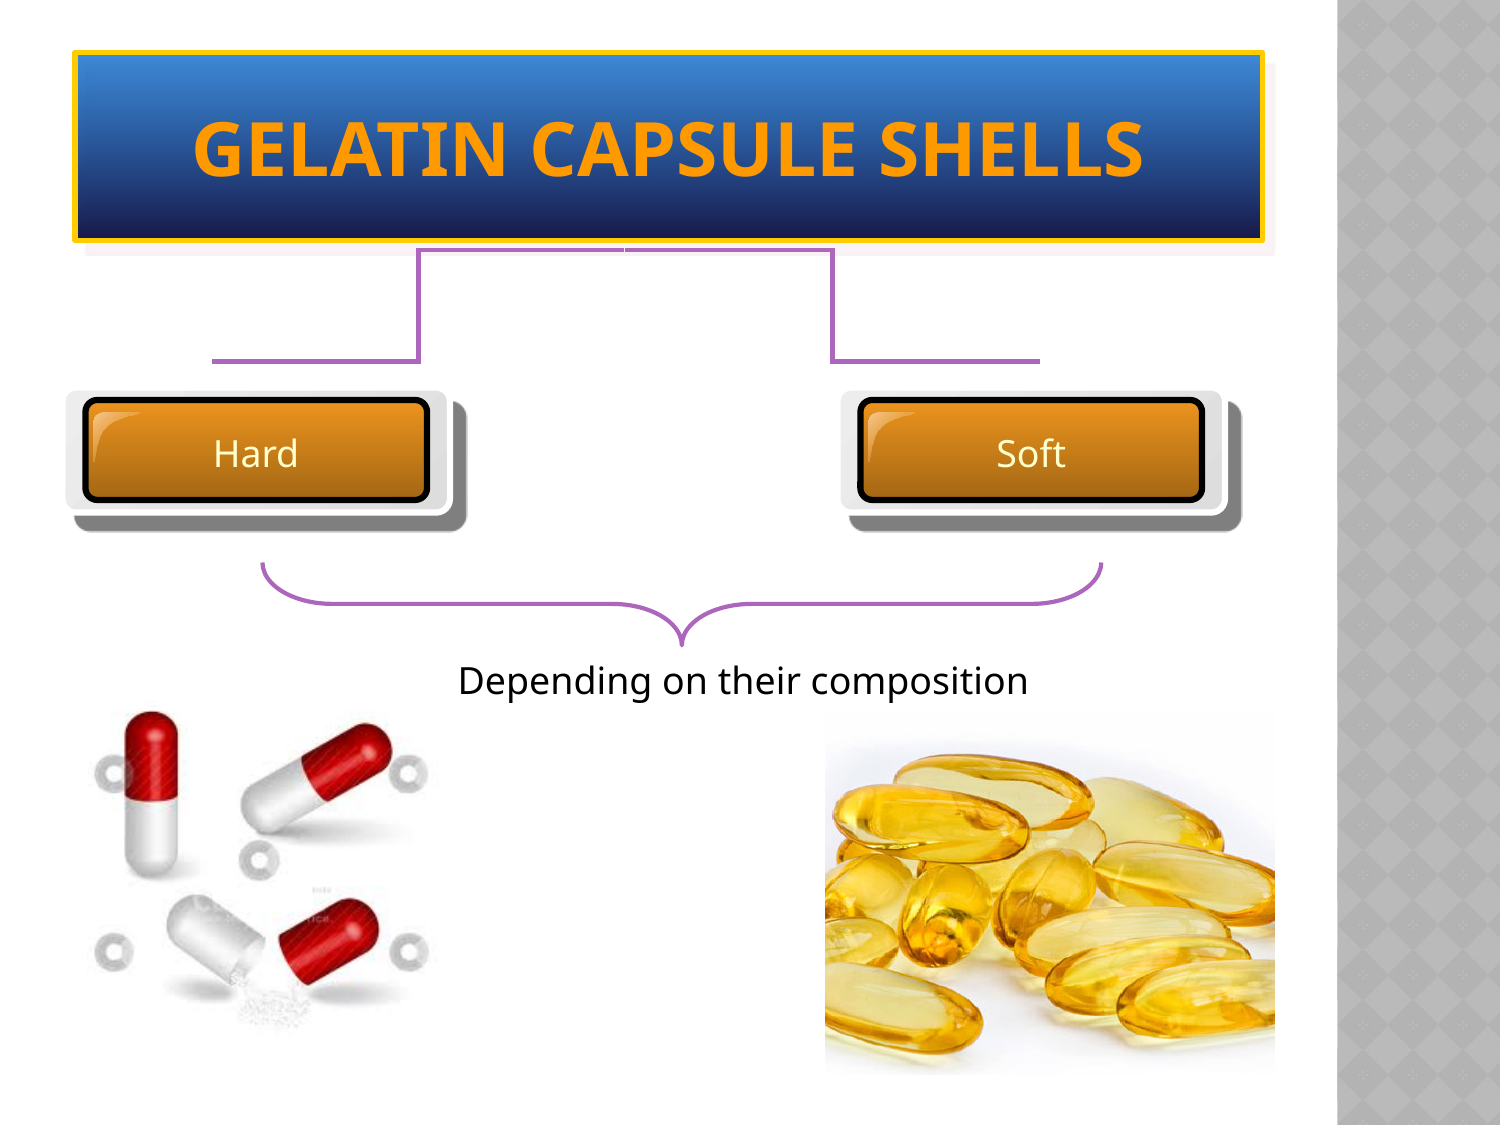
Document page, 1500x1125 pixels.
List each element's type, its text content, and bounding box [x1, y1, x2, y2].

text_box [262, 562, 1102, 646]
text_box Depending on their composition [212, 649, 1275, 710]
picture [87, 687, 440, 1040]
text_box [775, 98, 889, 514]
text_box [361, 99, 475, 512]
title Gelatin Capsule Shells [75, 52, 1263, 241]
picture [824, 711, 1276, 1076]
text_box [61, 387, 451, 513]
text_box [837, 387, 1226, 513]
